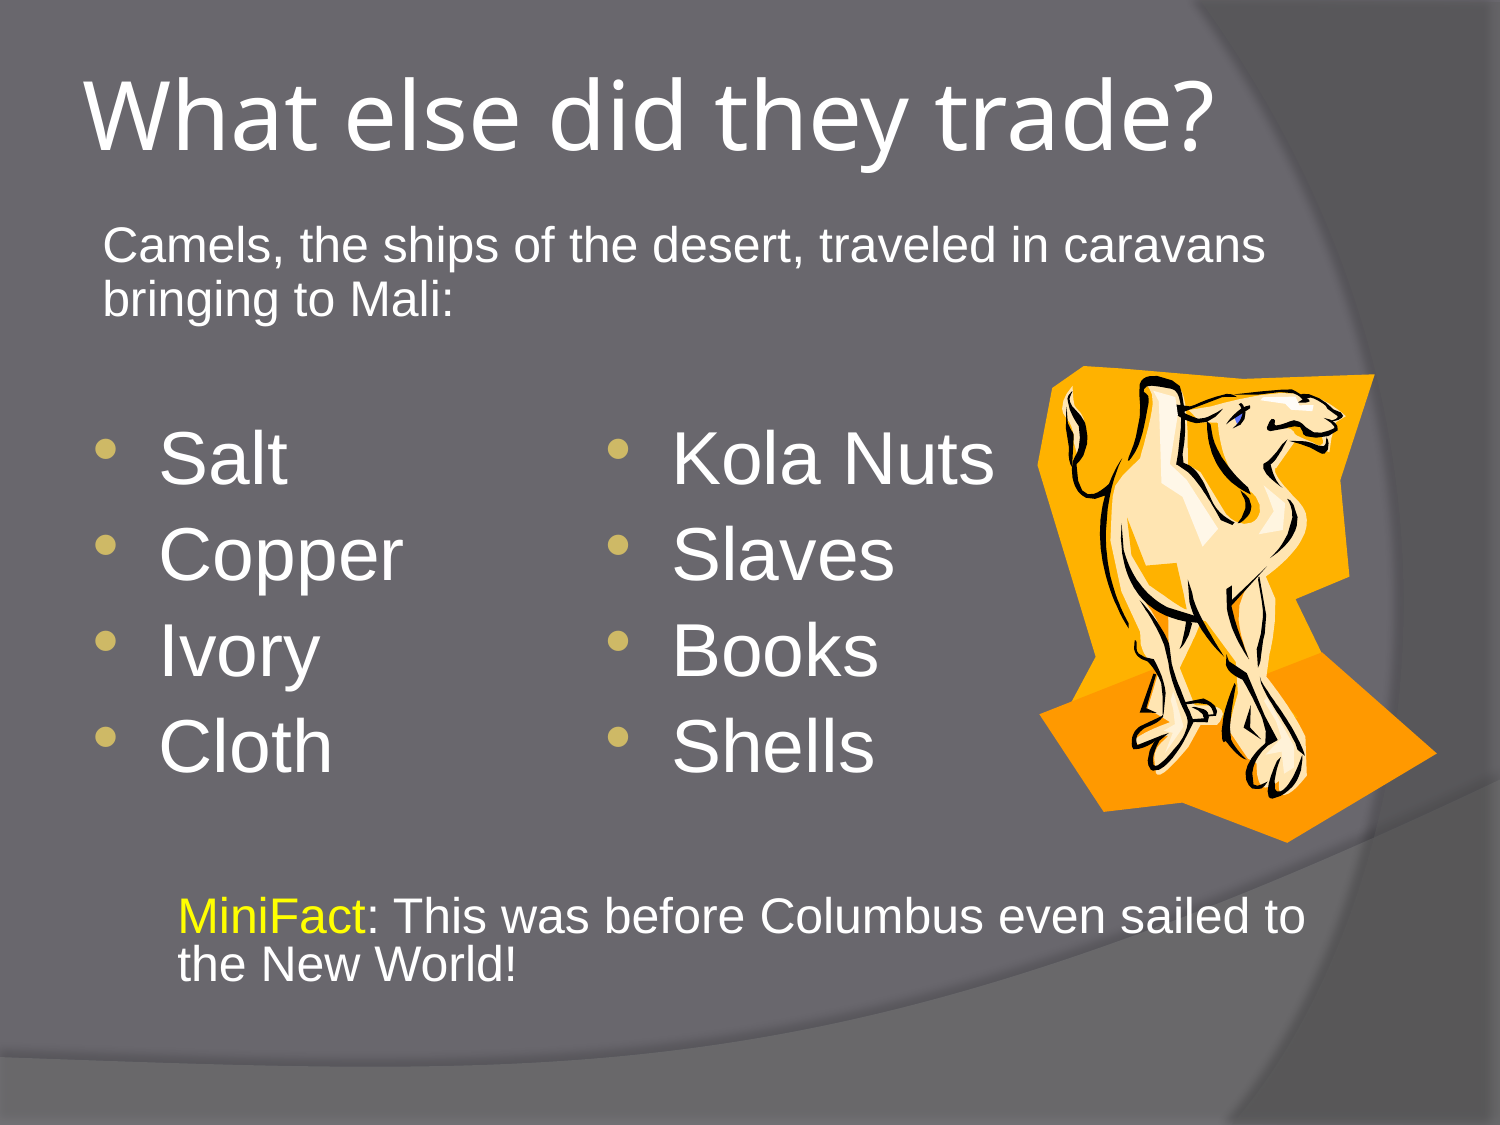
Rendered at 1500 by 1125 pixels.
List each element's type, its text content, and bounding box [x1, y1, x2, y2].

list Salt Copper Ivory Cloth [75, 412, 550, 863]
list Kola Nuts Slaves Books Shells [587, 412, 1028, 838]
text_box MiniFact: This was before Columbus even sailed to the New World! [162, 887, 1325, 999]
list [1037, 362, 1442, 848]
text_box Camels, the ships of the desert, traveled in caravans bringing to Mali: [87, 212, 1350, 336]
title What else did they trade? [75, 0, 1425, 225]
